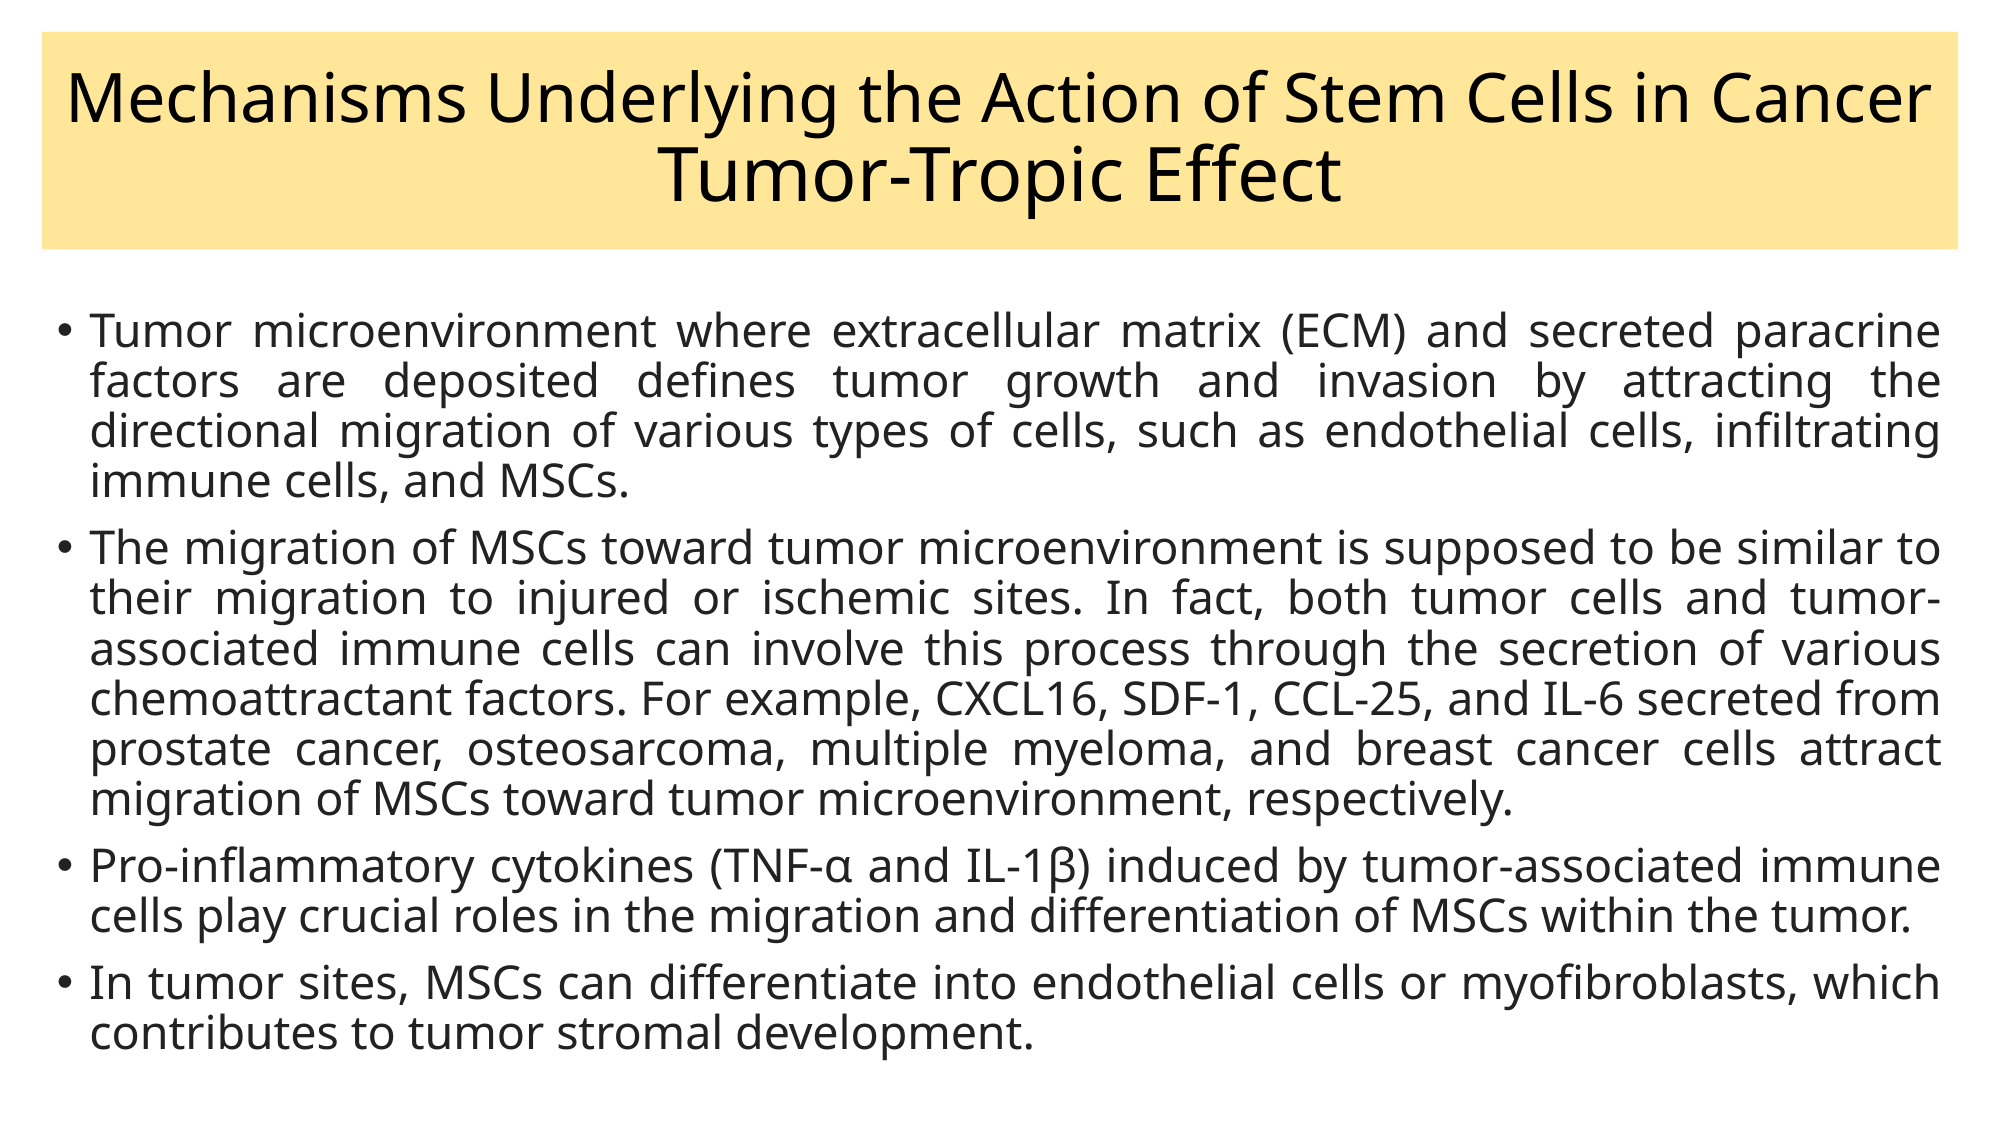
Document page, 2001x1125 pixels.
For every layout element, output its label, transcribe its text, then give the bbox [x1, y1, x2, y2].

title Mechanisms Underlying the Action of Stem Cells in Cancer Tumor-Tropic Effect [41, 31, 1959, 250]
list Tumor microenvironment where extracellular matrix (ECM) and secreted paracrine factors are deposited defines tumor growth and invasion by attracting the directional migration of various types of cells, such as endothelial cells, infiltrating immune cells, and MSCs. The migration of MSCs toward tumor microenvironment is supposed to be similar to their migration to injured or ischemic sites. In fact, both tumor cells and tumor-associated immune cells can involve this process through the secretion of various chemoattractant factors. For example, CXCL16, SDF-1, CCL-25, and IL-6 secreted from prostate cancer, osteosarcoma, multiple myeloma, and breast cancer cells attract migration of MSCs toward tumor microenvironment, respectively. Pro-inflammatory cytokines (TNF-α and IL-1β) induced by tumor-associated immune cells play crucial roles in the migration and differentiation of MSCs within the tumor. In tumor sites, MSCs can differentiate into endothelial cells or myofibroblasts, which contributes to tumor stromal development. [41, 299, 1959, 1093]
